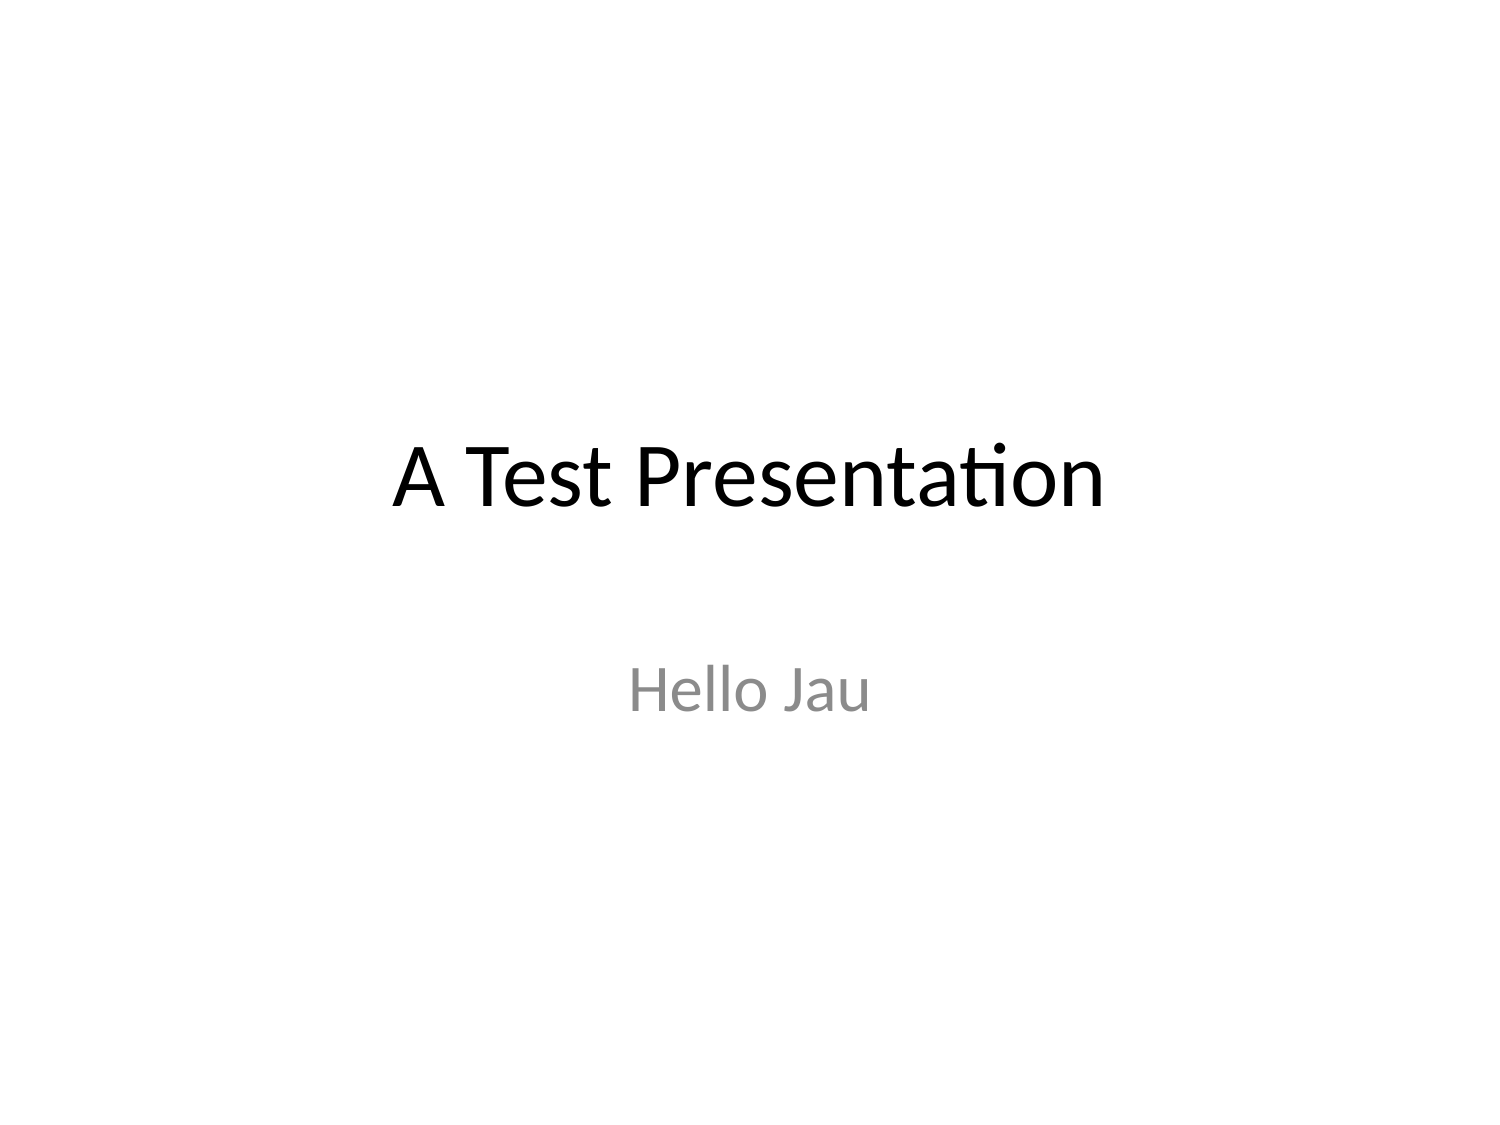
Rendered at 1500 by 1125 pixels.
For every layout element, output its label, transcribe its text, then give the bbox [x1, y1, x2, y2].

subtitle Hello Jau [225, 637, 1275, 925]
title A Test Presentation [112, 349, 1388, 591]
